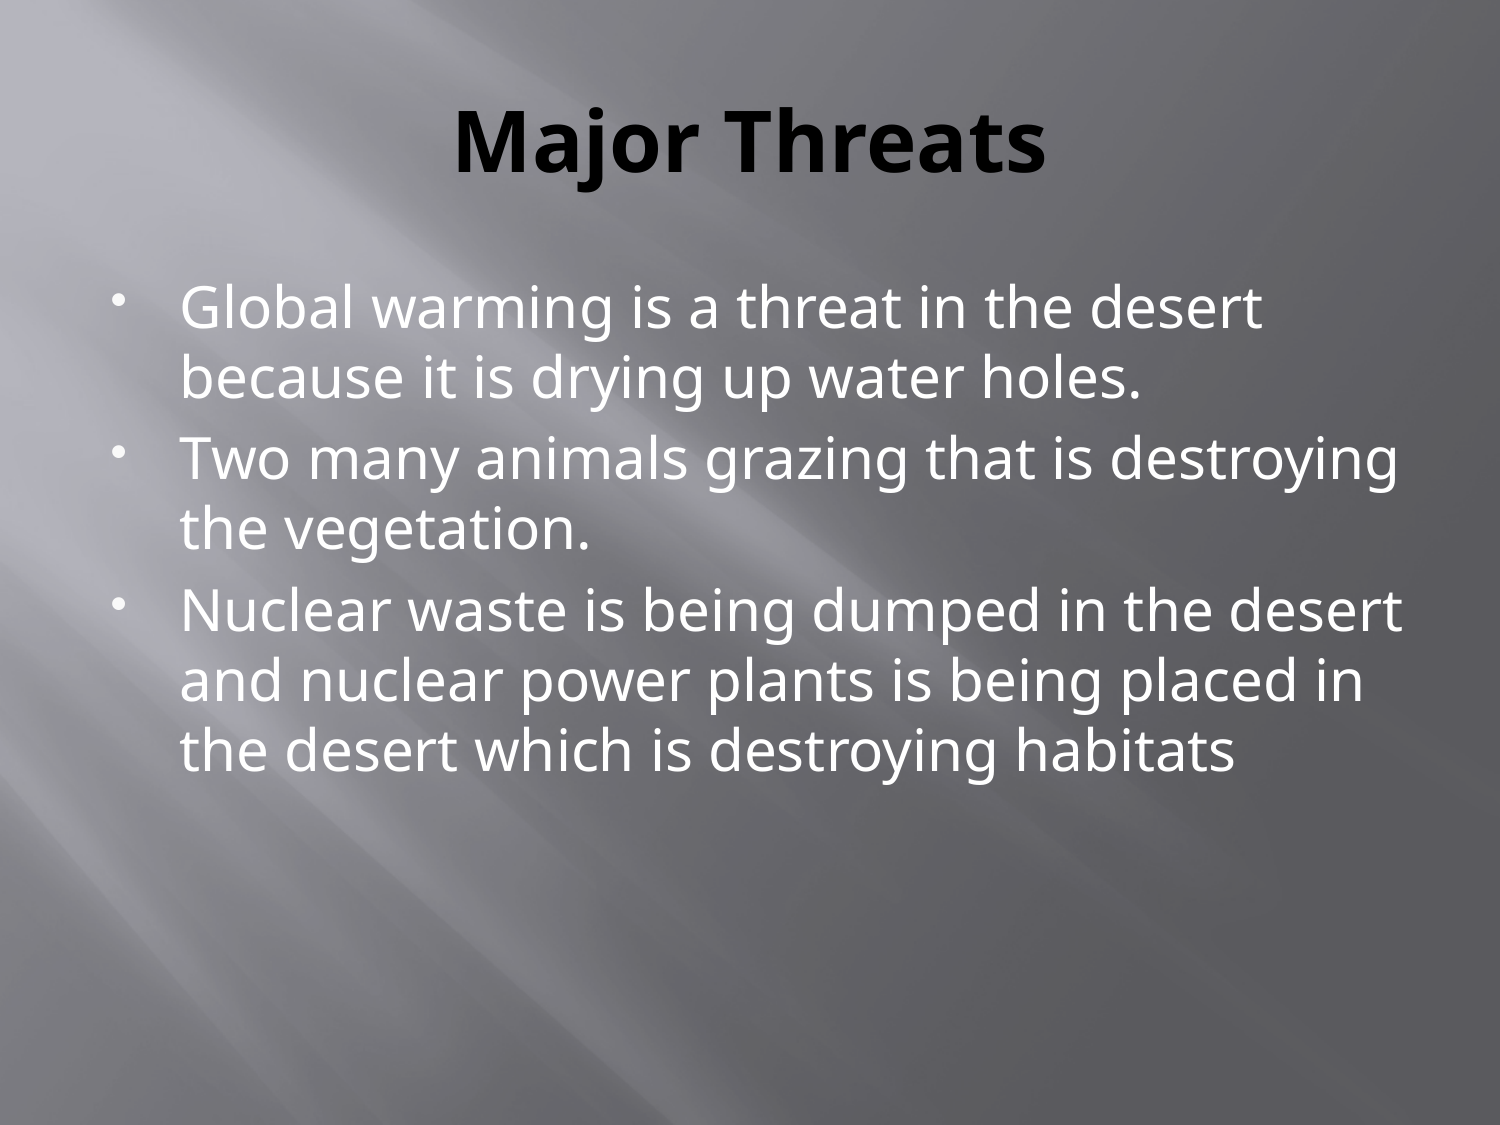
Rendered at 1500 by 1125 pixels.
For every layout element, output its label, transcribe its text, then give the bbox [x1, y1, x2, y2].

title Major Threats [75, 45, 1425, 233]
list Global warming is a threat in the desert because it is drying up water holes. Two many animals grazing that is destroying the vegetation. Nuclear waste is being dumped in the desert and nuclear power plants is being placed in the desert which is destroying habitats [75, 262, 1425, 1035]
